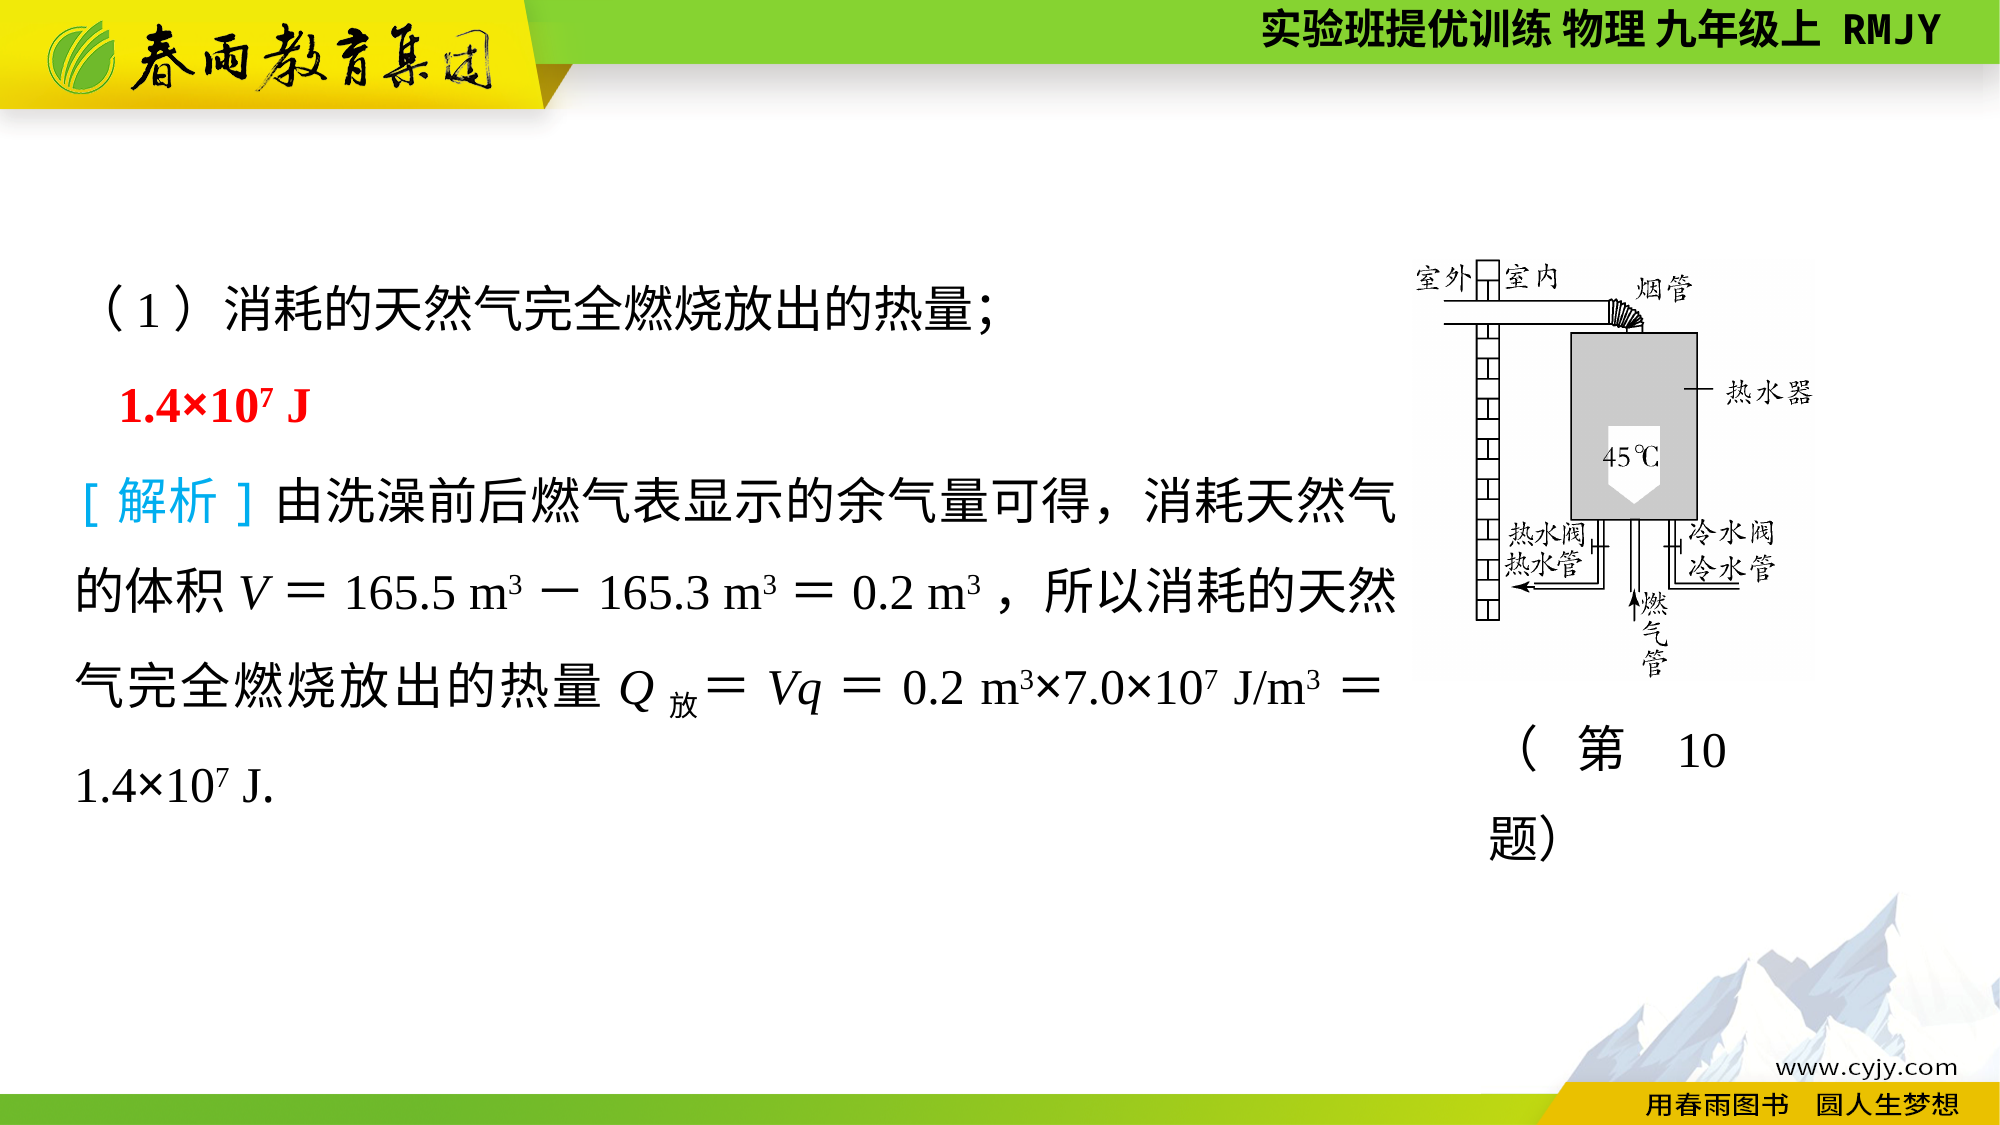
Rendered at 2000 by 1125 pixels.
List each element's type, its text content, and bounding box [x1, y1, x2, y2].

text_box （第10题） [1473, 689, 1754, 786]
list （1）消耗的天然气完全燃烧放出的热量； [59, 240, 1944, 335]
text_box [解析]由洗澡前后燃气表显示的余气量可得，消耗天然气的体积V＝165.5 m3－165.3 m3＝0.2 m3，所以消耗的天然气完全燃烧放出的热量Q放＝Vq＝0.2 m3×7.0×107 J/m3＝1.4×107 J. [59, 432, 1413, 820]
picture [0, 0, 2000, 1125]
text_box 1.4×107 J [103, 334, 327, 432]
